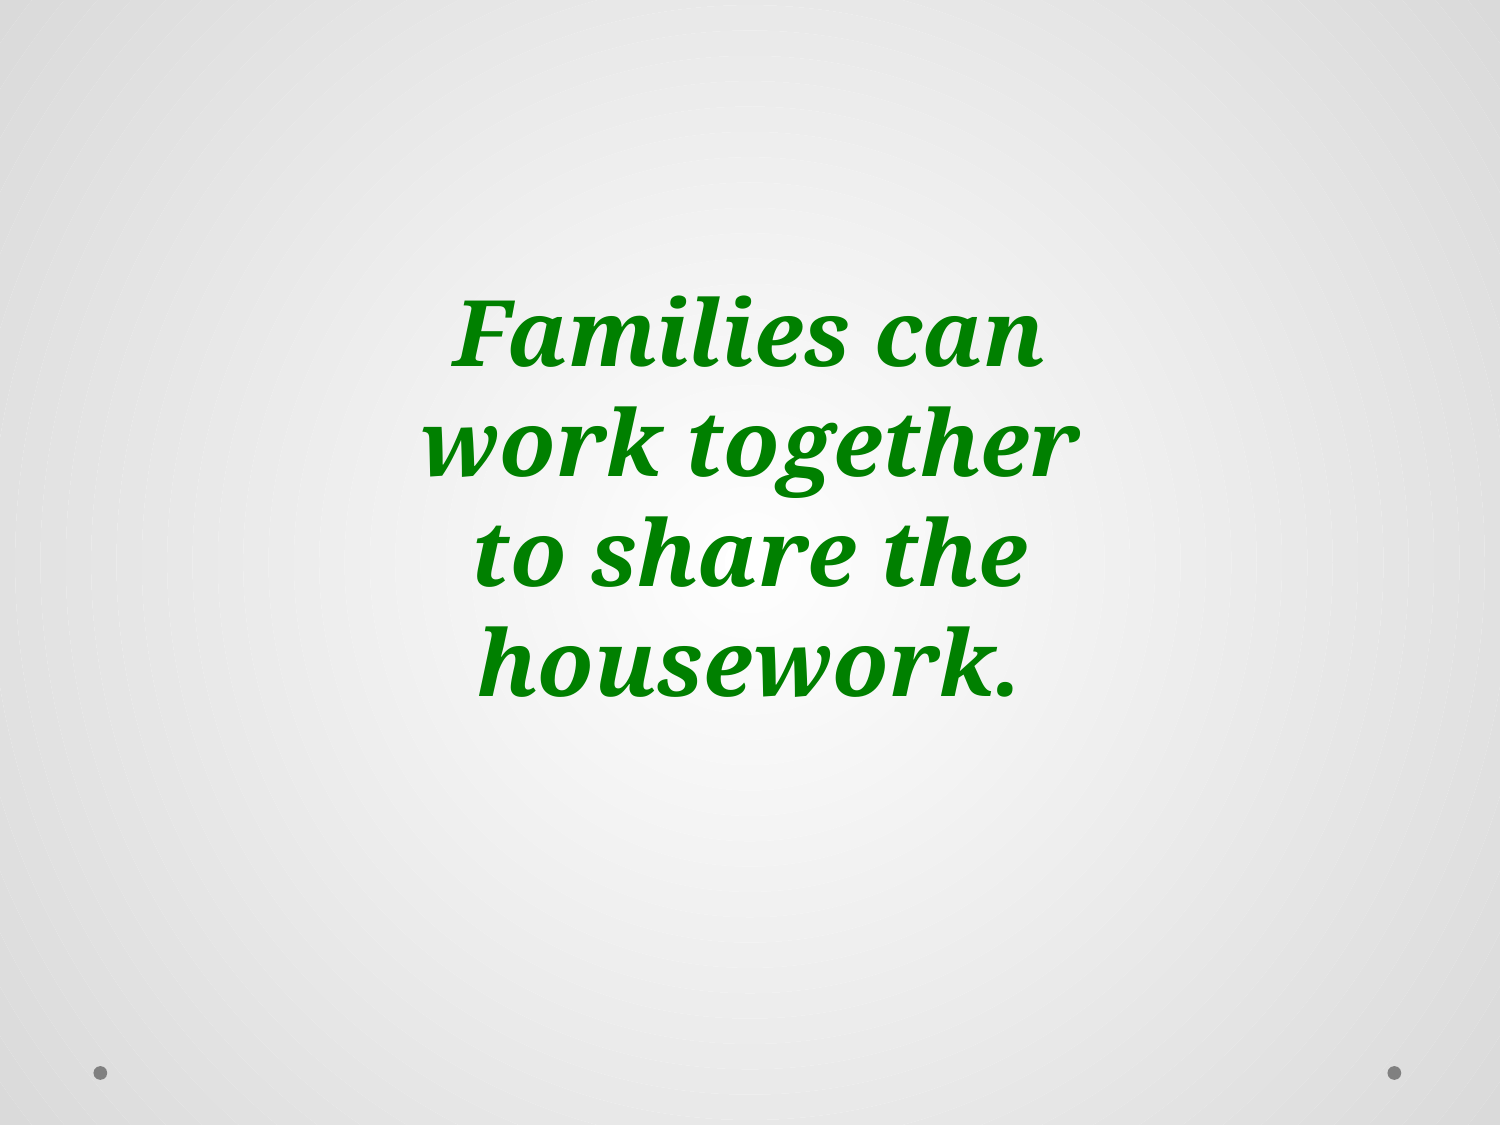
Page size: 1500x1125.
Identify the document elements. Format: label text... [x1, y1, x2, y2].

text_box Families can work together to share the housework. [360, 267, 1140, 722]
